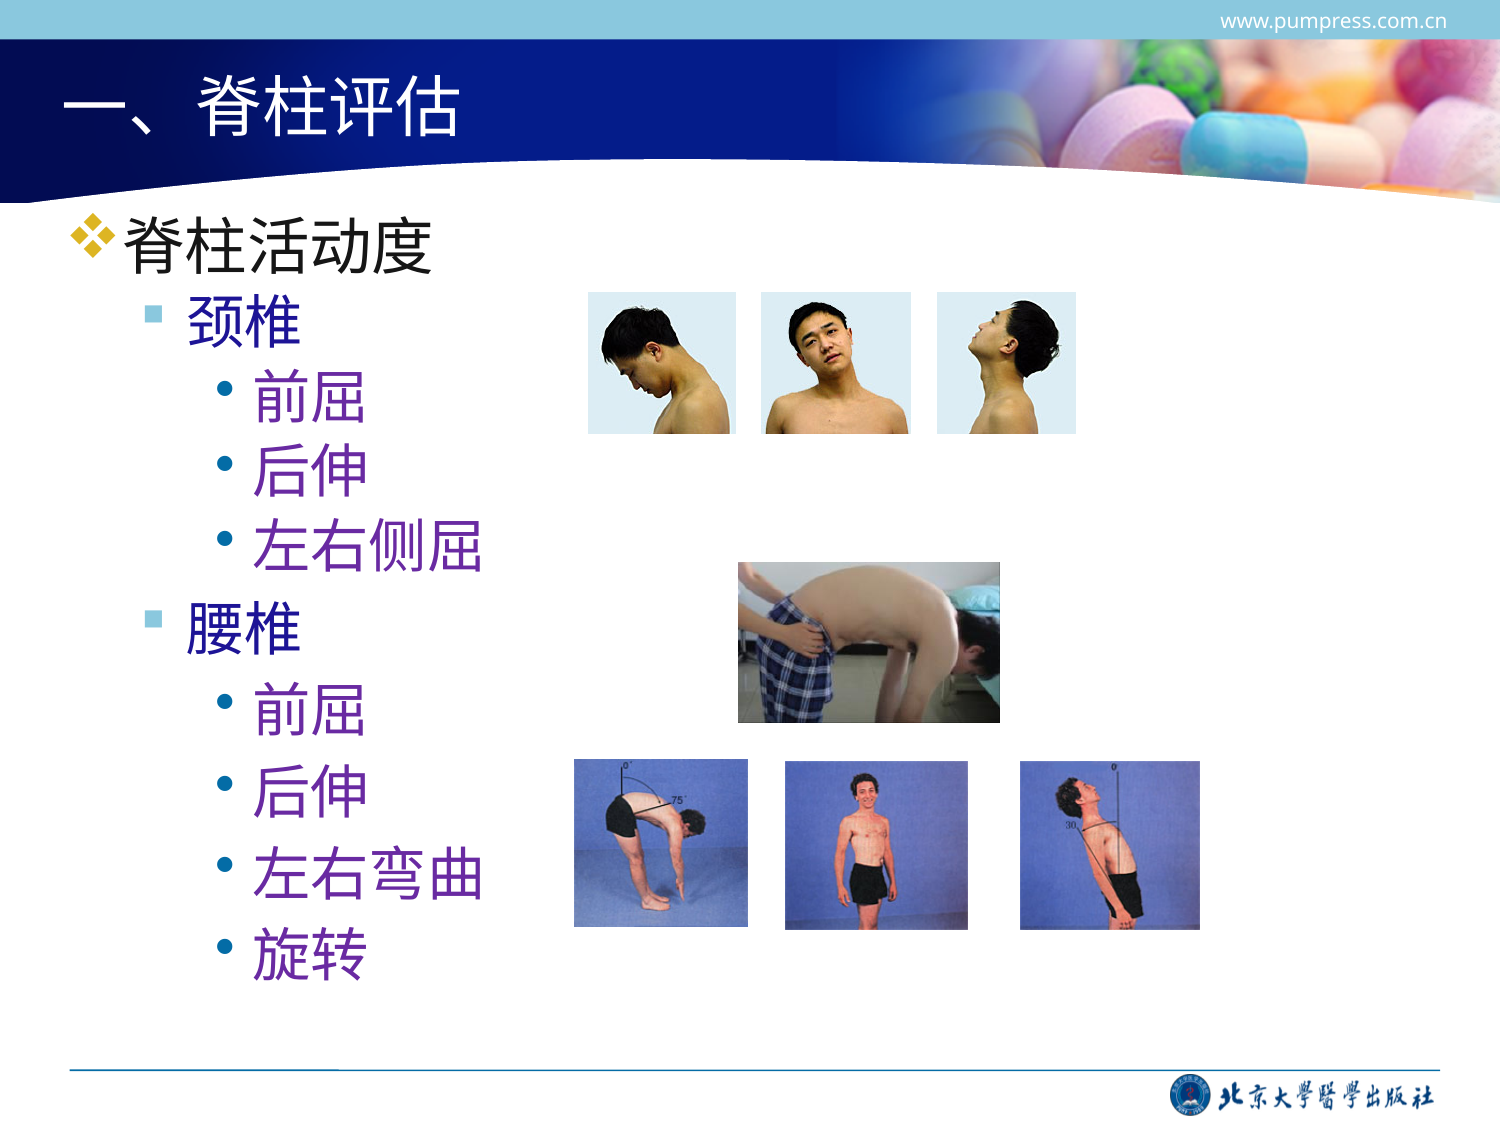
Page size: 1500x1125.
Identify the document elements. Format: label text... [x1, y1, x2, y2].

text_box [573, 562, 1200, 930]
picture [1170, 1074, 1436, 1118]
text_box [587, 292, 1076, 434]
slide_number www.pumpress.com.cn [1024, 0, 1463, 38]
picture [0, 40, 1500, 203]
list 脊柱活动度 颈椎 前屈 后伸 左右侧屈 腰椎 前屈 后伸 左右弯曲 旋转 [49, 198, 1463, 1026]
title 一、脊柱评估 [46, 58, 1373, 152]
